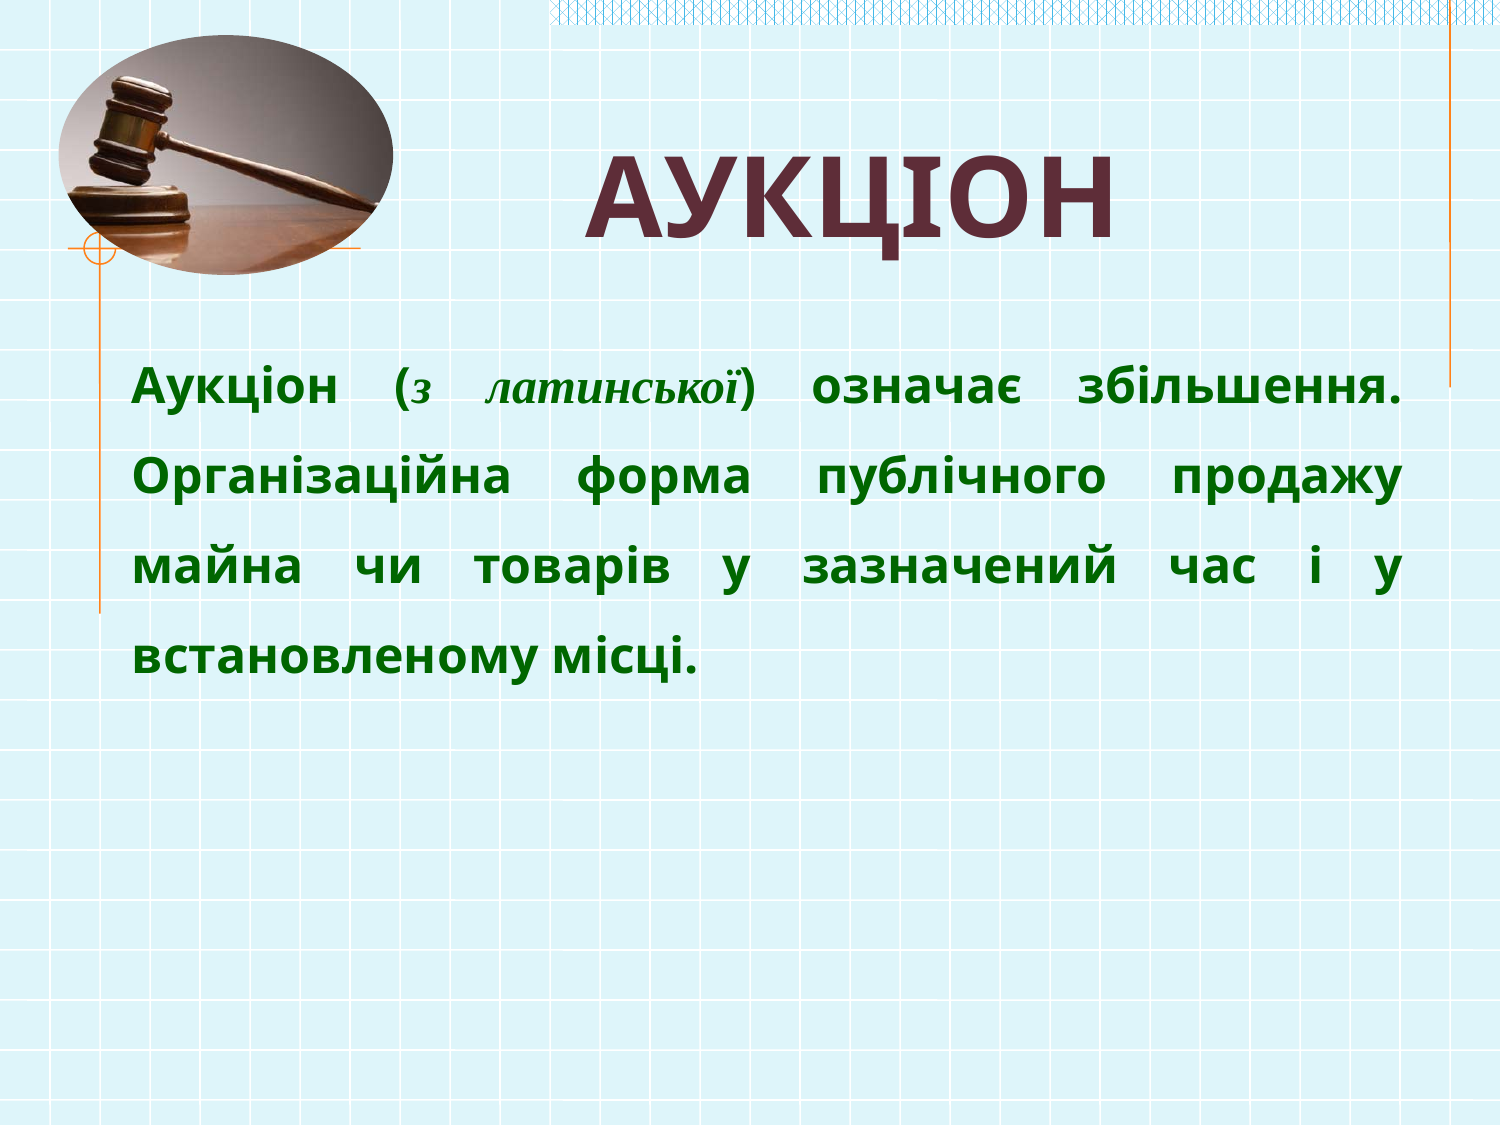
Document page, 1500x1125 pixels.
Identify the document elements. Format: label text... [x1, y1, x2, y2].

text_box АУКЦІОН [570, 117, 1136, 268]
picture [58, 34, 394, 276]
text_box Аукціон (з латинської) означає збільшення. Організаційна форма публічного продажу майна чи товарів у зазначений час і у встановленому місці. [117, 316, 1418, 737]
